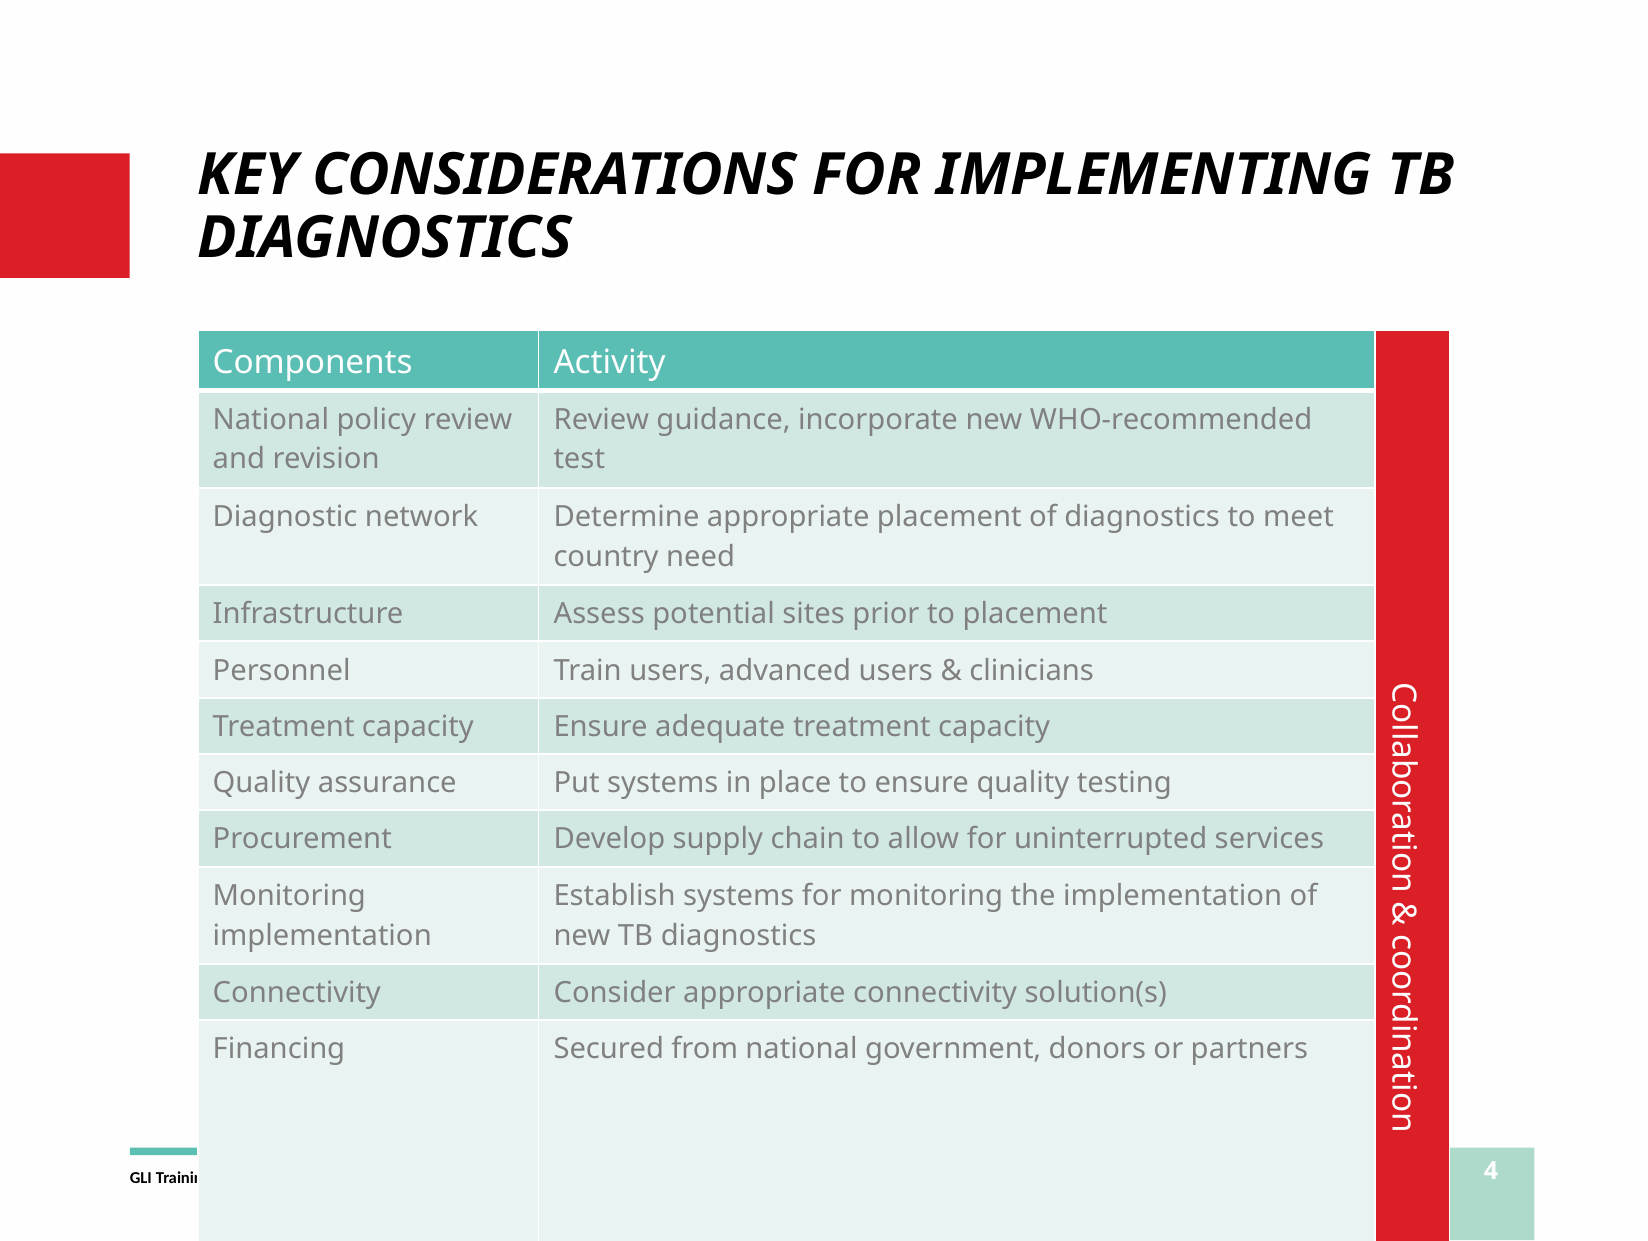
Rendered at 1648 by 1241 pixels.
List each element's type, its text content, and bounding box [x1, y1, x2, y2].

table_cell Secured from national government, donors or partners [539, 1021, 1374, 1241]
table_cell Review guidance, incorporate new WHO-recommended test [539, 393, 1374, 487]
table_header Components [199, 331, 538, 388]
table_header Activity [539, 331, 1374, 388]
table_cell Connectivity [199, 965, 538, 1019]
table_cell Monitoring implementation [199, 868, 538, 963]
table_cell Establish systems for monitoring the implementation of new TB diagnostics [539, 868, 1374, 963]
table_cell Train users, advanced users & clinicians [539, 642, 1374, 697]
table_cell Diagnostic network [199, 489, 538, 584]
table_cell Personnel [199, 642, 538, 697]
title KEY CONSIDERATIONS FOR IMPLEMENTING TB DIAGNOSTICS [197, 123, 1496, 291]
table_cell National policy review and revision [199, 393, 538, 487]
table_cell Treatment capacity [199, 699, 538, 753]
table_cell Put systems in place to ensure quality testing [539, 755, 1374, 809]
table_cell Financing [199, 1021, 538, 1241]
table_cell Quality assurance [199, 755, 538, 809]
table_cell Determine appropriate placement of diagnostics to meet country need [539, 489, 1374, 584]
table_header Collaboration & coordination [1376, 331, 1449, 1241]
table_cell Infrastructure [199, 586, 538, 640]
table_cell Ensure adequate treatment capacity [539, 699, 1374, 753]
table_cell Assess potential sites prior to placement [539, 586, 1374, 640]
table_cell Develop supply chain to allow for uninterrupted services [539, 811, 1374, 866]
table_cell Consider appropriate connectivity solution(s) [539, 965, 1374, 1019]
table_cell Procurement [199, 811, 538, 866]
